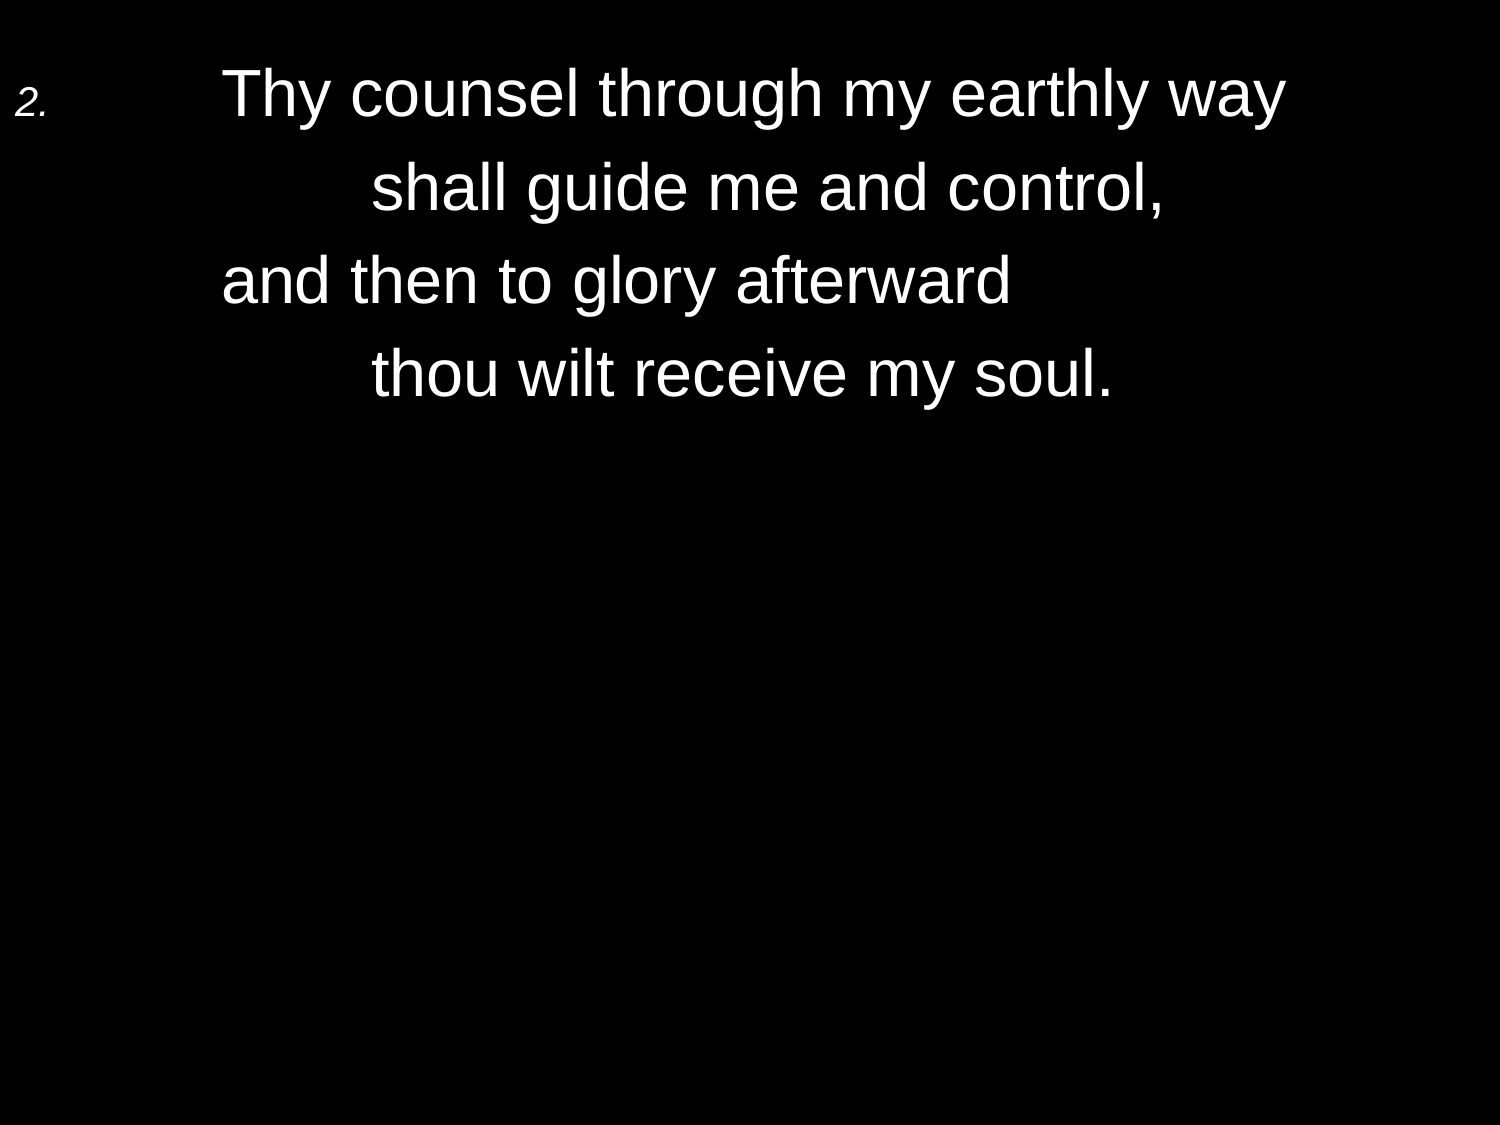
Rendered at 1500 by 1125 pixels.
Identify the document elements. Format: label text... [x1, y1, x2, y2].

list 2. Thy counsel through my earthly way shall guide me and control, and then to glory afterward thou wilt receive my soul. [0, 42, 1500, 1047]
